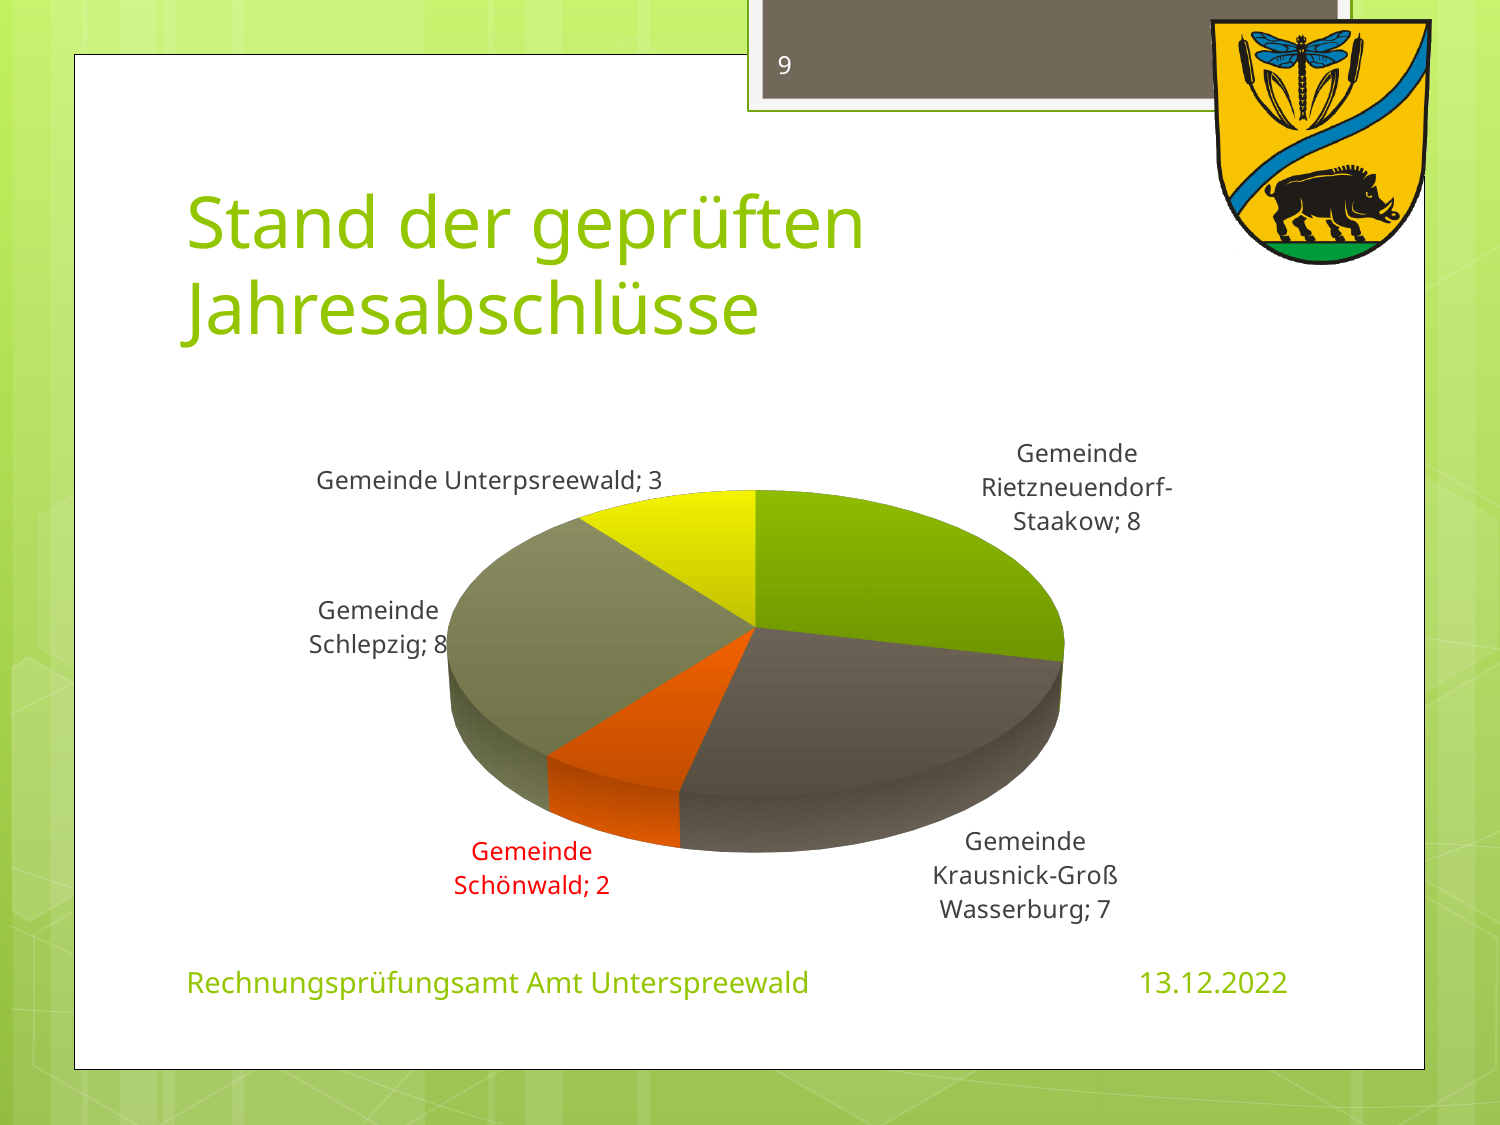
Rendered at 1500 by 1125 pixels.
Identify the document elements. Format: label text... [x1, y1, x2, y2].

chart [147, 376, 1260, 953]
slide_number [983, 36, 1334, 97]
picture [1210, 19, 1432, 265]
slide_number 9 [762, 36, 982, 97]
title Stand der geprüften Jahresabschlüsse [171, 168, 1324, 357]
text_box Rechnungsprüfungsamt Amt Unterspreewald 13.12.2022 [171, 952, 1336, 1013]
